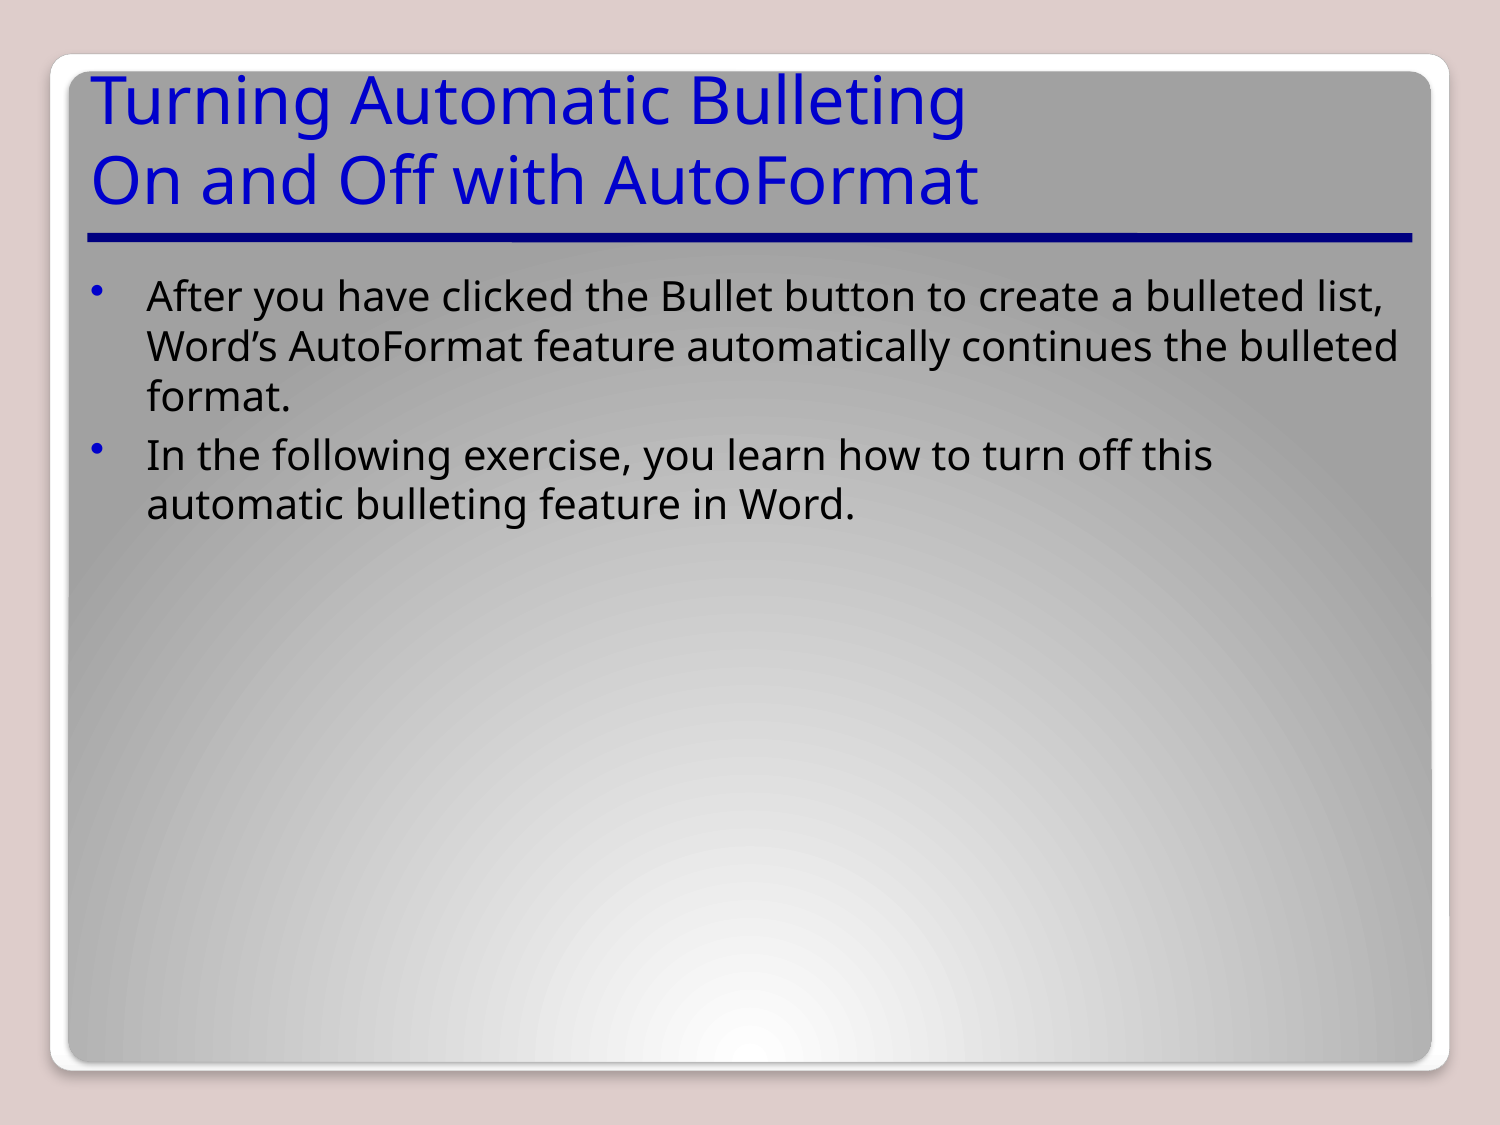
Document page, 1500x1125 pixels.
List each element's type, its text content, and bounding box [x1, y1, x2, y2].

list After you have clicked the Bullet button to create a bulleted list, Word’s AutoFormat feature automatically continues the bulleted format. In the following exercise, you learn how to turn off this automatic bulleting feature in Word. [75, 262, 1425, 1063]
title Turning Automatic Bulleting On and Off with AutoFormat [74, 74, 1426, 226]
